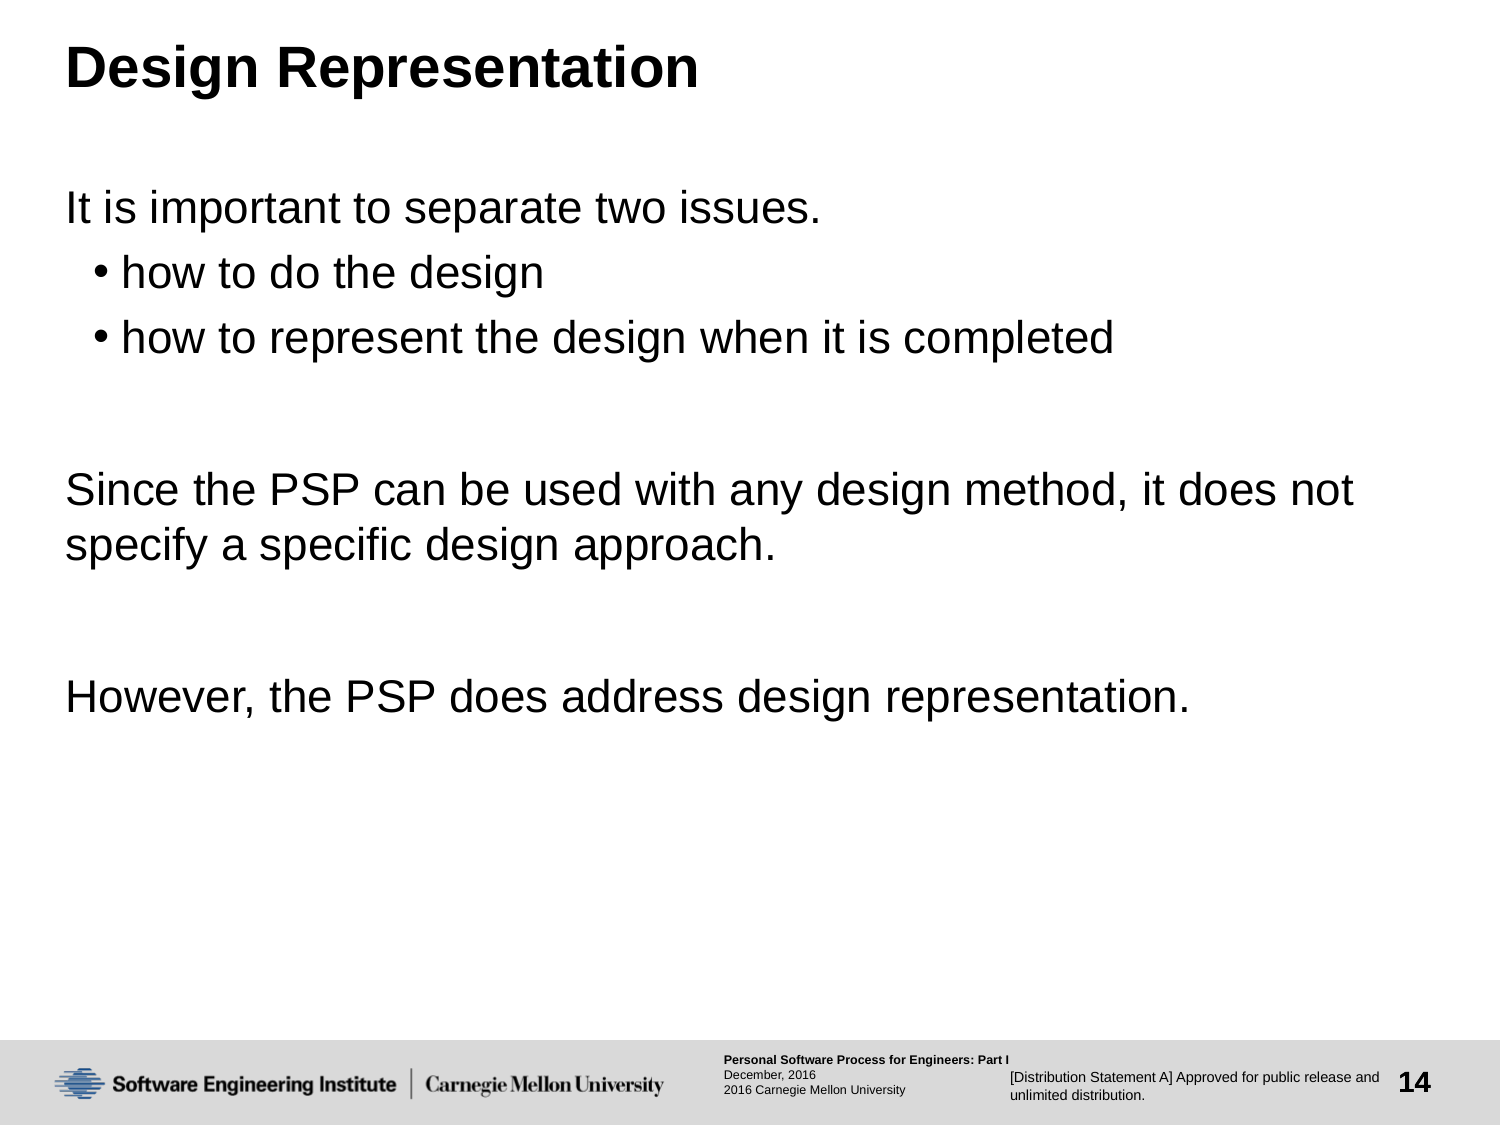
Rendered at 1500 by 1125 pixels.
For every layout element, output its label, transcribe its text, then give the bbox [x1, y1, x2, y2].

picture [46, 1061, 673, 1104]
list It is important to separate two issues. how to do the design how to represent the design when it is completed Since the PSP can be used with any design method, it does not specify a specific design approach. However, the PSP does address design representation. [65, 177, 1431, 1000]
title Design Representation [65, 37, 1313, 148]
